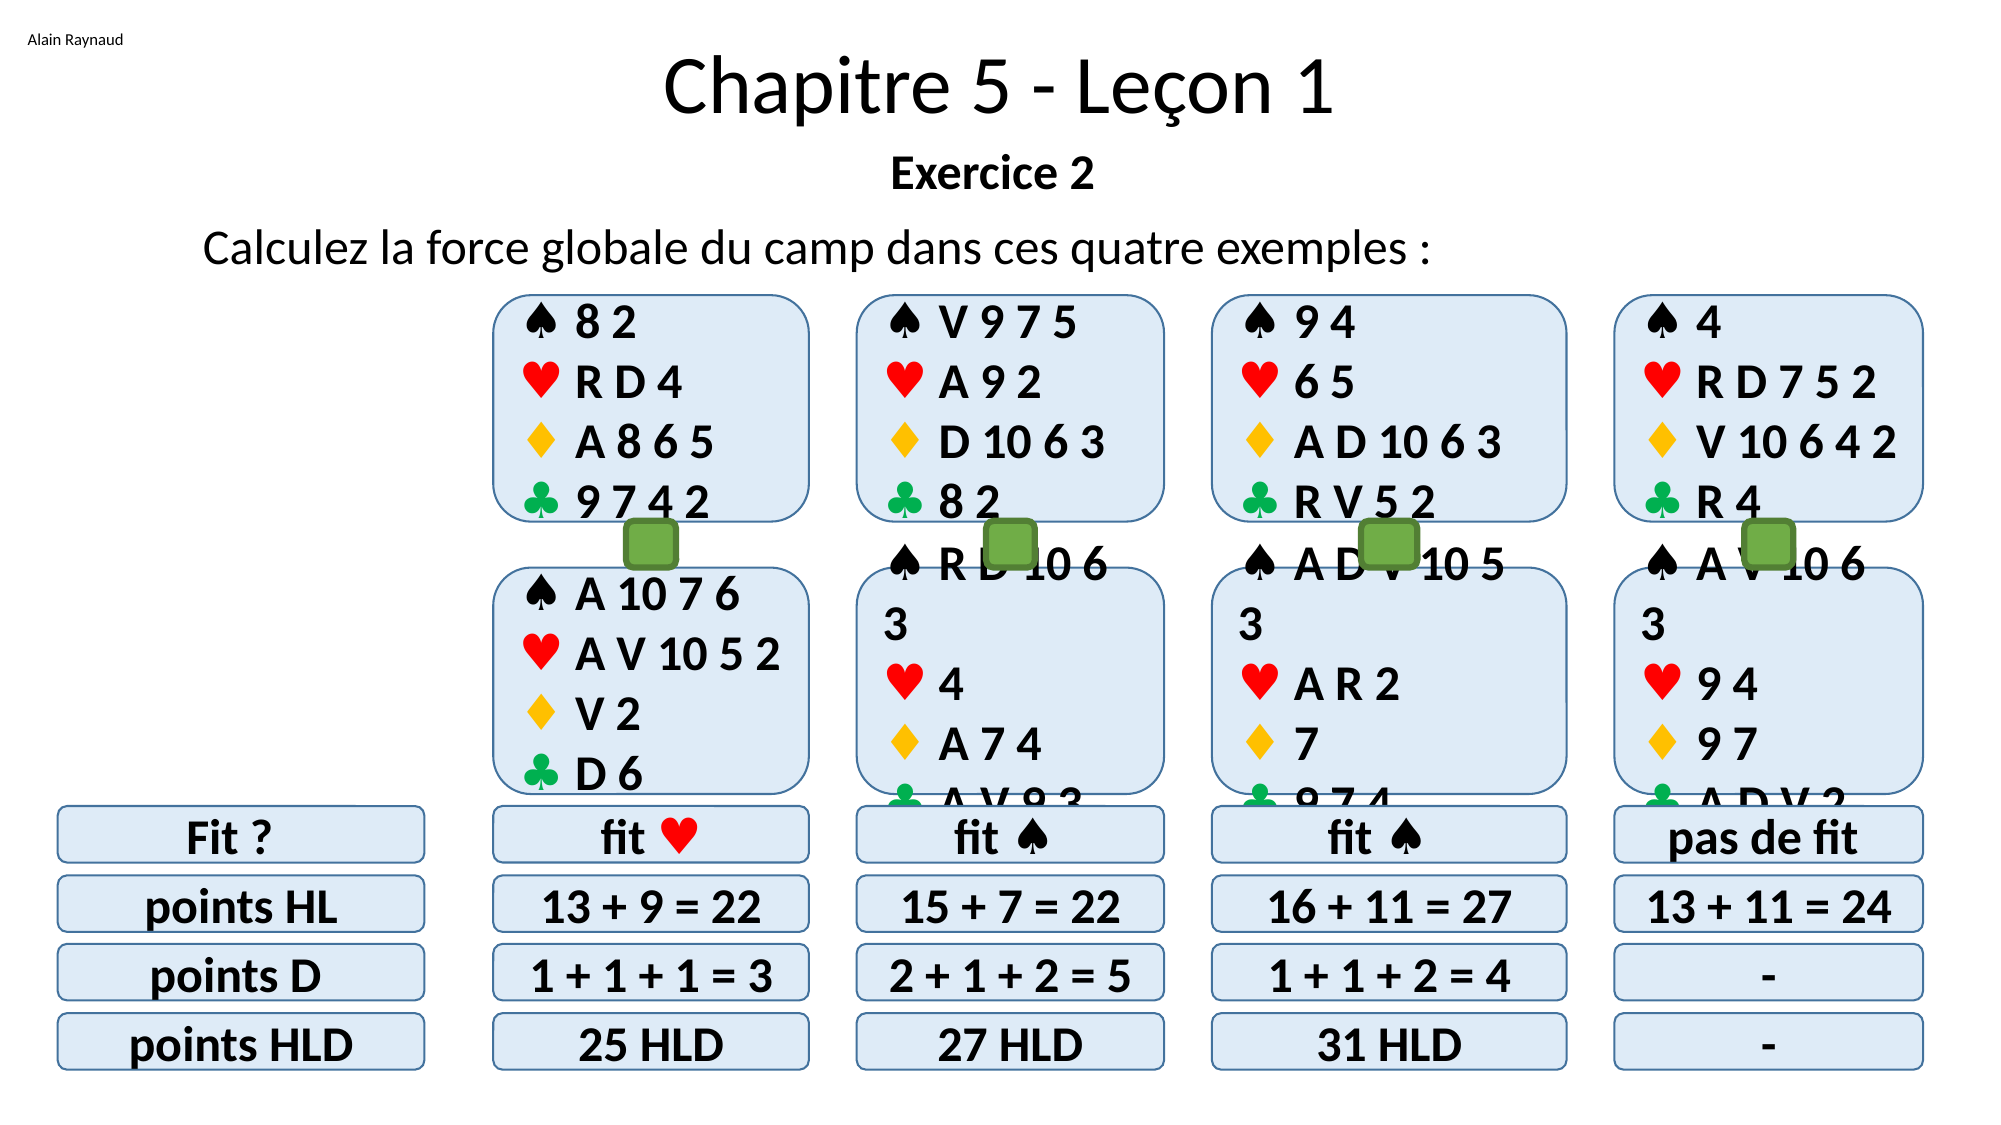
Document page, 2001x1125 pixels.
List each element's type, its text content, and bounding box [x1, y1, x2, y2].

text_box fit ♠ [855, 804, 1166, 864]
text_box points HLD [56, 1012, 426, 1071]
text_box fit ♥ [492, 804, 810, 864]
text_box pas de fit [1613, 804, 1925, 864]
text_box 25 HLD [492, 1012, 810, 1071]
text_box points HL [56, 874, 426, 933]
text_box Alain Raynaud [12, 21, 147, 57]
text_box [1614, 295, 1924, 794]
text_box 31 HLD [1210, 1012, 1568, 1071]
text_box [493, 295, 809, 794]
text_box 1 + 1 + 2 = 4 [1210, 942, 1568, 1002]
text_box Fit ? [56, 804, 426, 864]
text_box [1211, 295, 1567, 794]
text_box - [1613, 1012, 1925, 1071]
text_box 1 + 1 + 1 = 3 [492, 942, 810, 1002]
text_box 13 + 11 = 24 [1613, 874, 1925, 933]
text_box fit ♠ [1210, 804, 1568, 864]
text_box - [1613, 942, 1925, 1002]
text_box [856, 295, 1165, 794]
text_box 16 + 11 = 27 [1210, 874, 1568, 933]
text_box 15 + 7 = 22 [855, 874, 1166, 933]
text_box 27 HLD [855, 1012, 1166, 1071]
title Chapitre 5 - Leçon 1 [249, 38, 1750, 139]
subtitle Exercice 2 Calculez la force globale du camp dans ces quatre exemples : [37, 139, 1948, 1088]
text_box 2 + 1 + 2 = 5 [855, 942, 1166, 1002]
text_box 13 + 9 = 22 [492, 874, 810, 933]
text_box points D [56, 942, 426, 1002]
